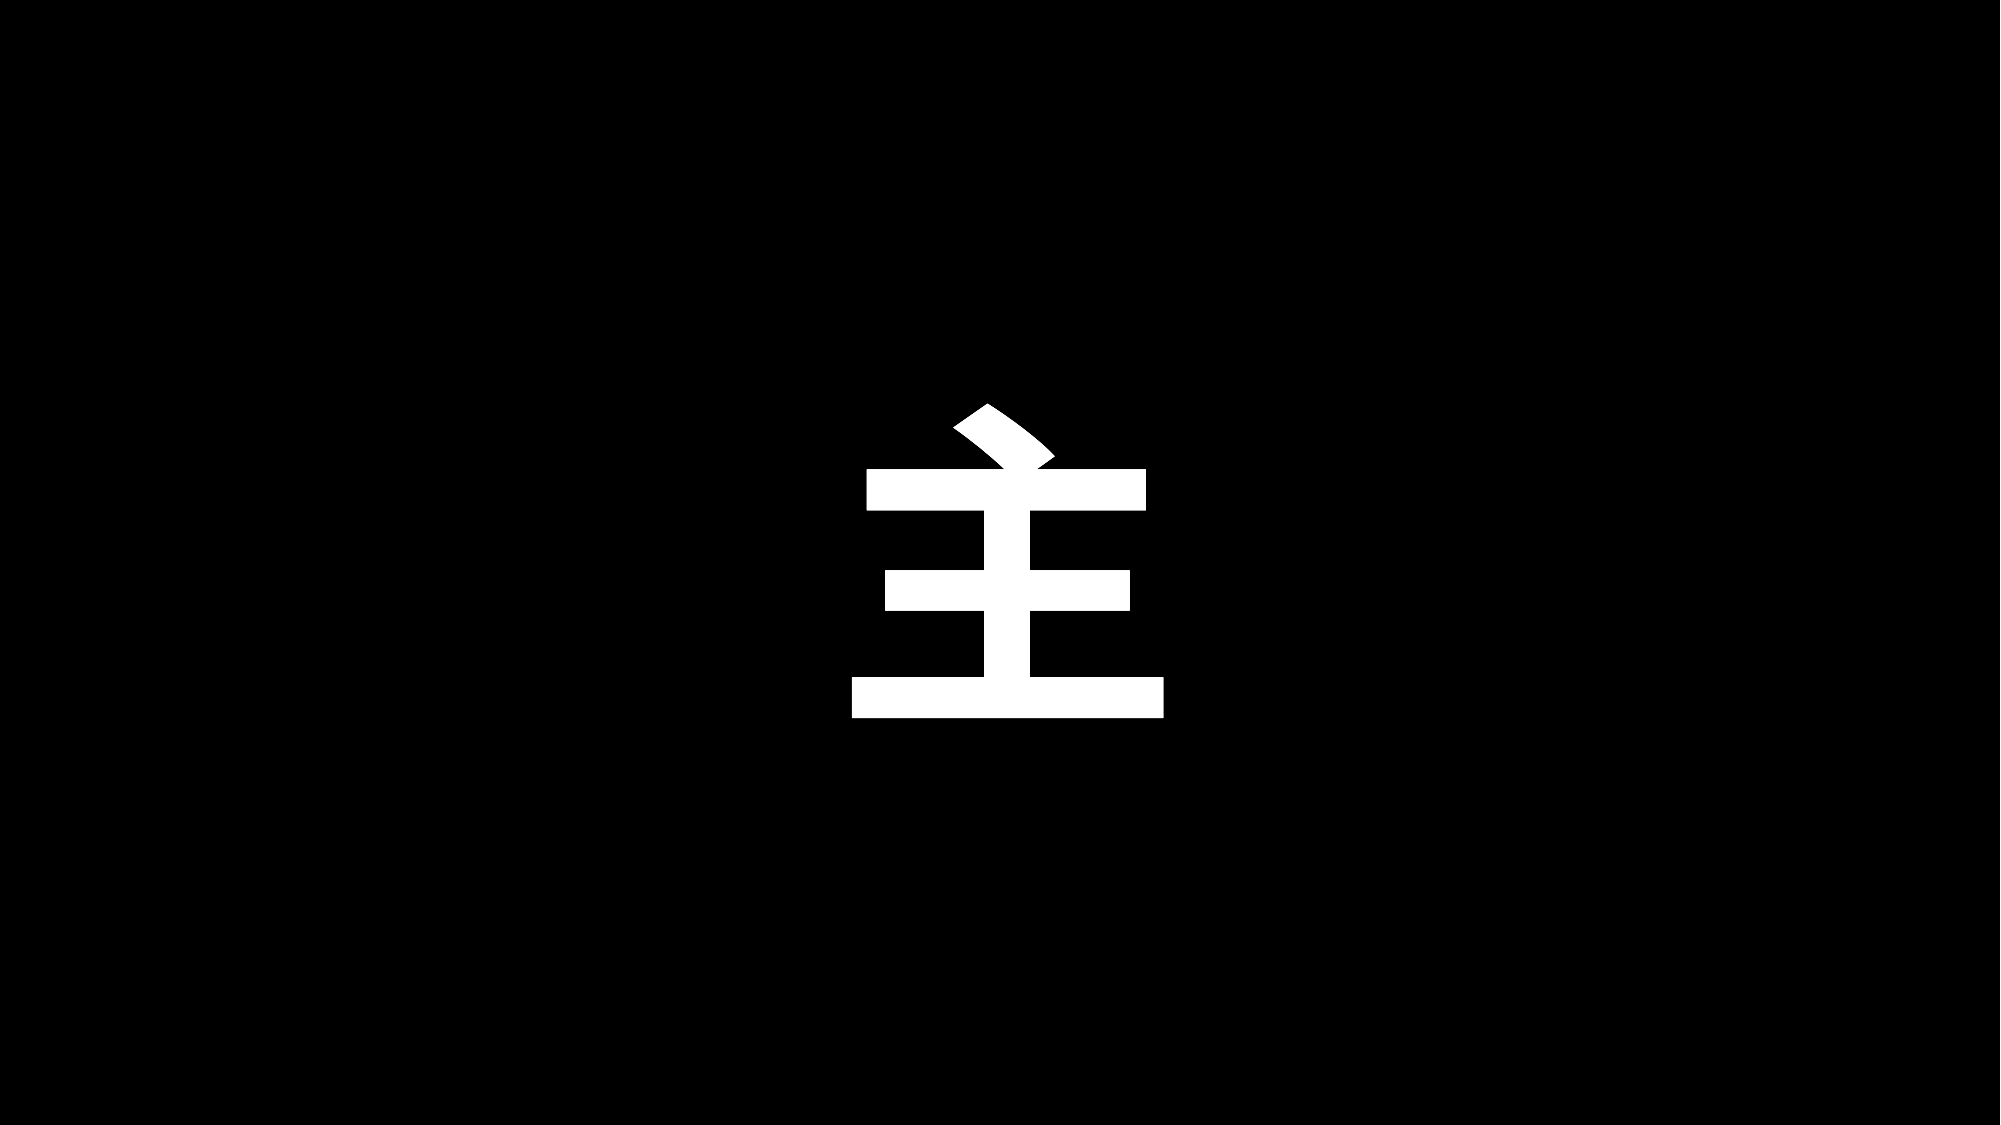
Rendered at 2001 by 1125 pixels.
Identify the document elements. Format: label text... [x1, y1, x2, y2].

text_box 主 [827, 345, 1173, 776]
